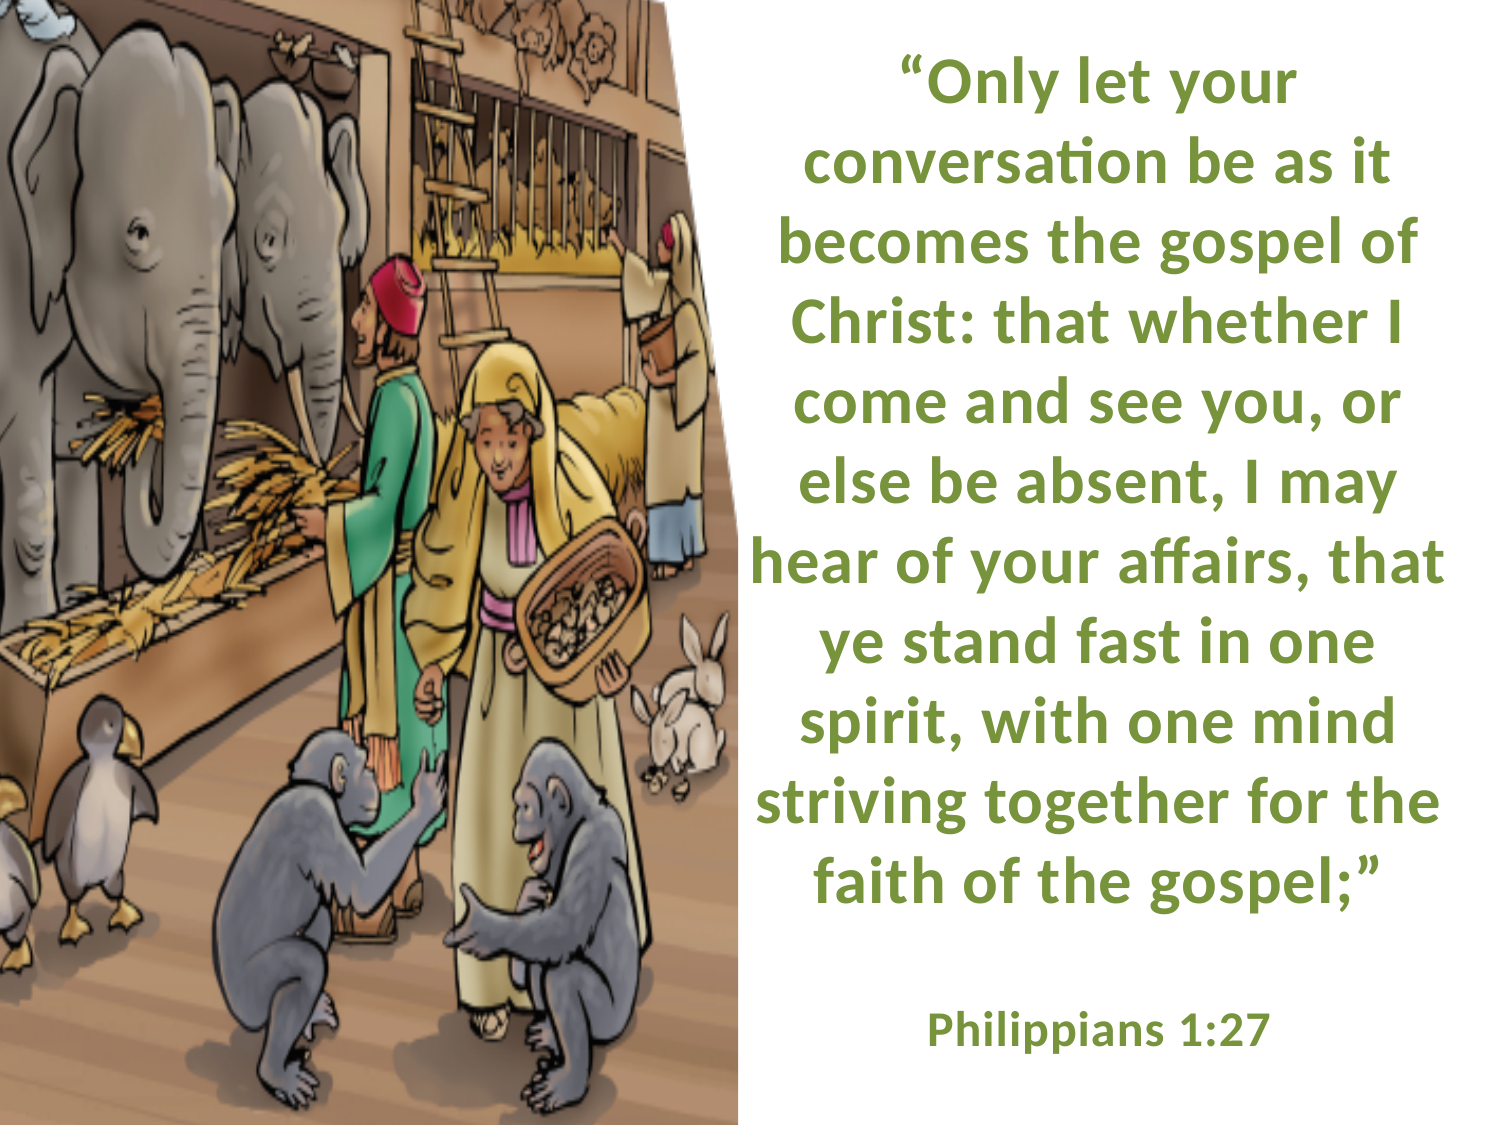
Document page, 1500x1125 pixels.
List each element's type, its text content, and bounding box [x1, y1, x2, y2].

text_box “Only let your conversation be as it becomes the gospel of Christ: that whether I come and see you, or else be absent, I may hear of your affairs, that ye stand fast in one spirit, with one mind striving together for the faith of the gospel;” Philippians 1:27 [743, 29, 1484, 1064]
picture [0, 0, 739, 1125]
